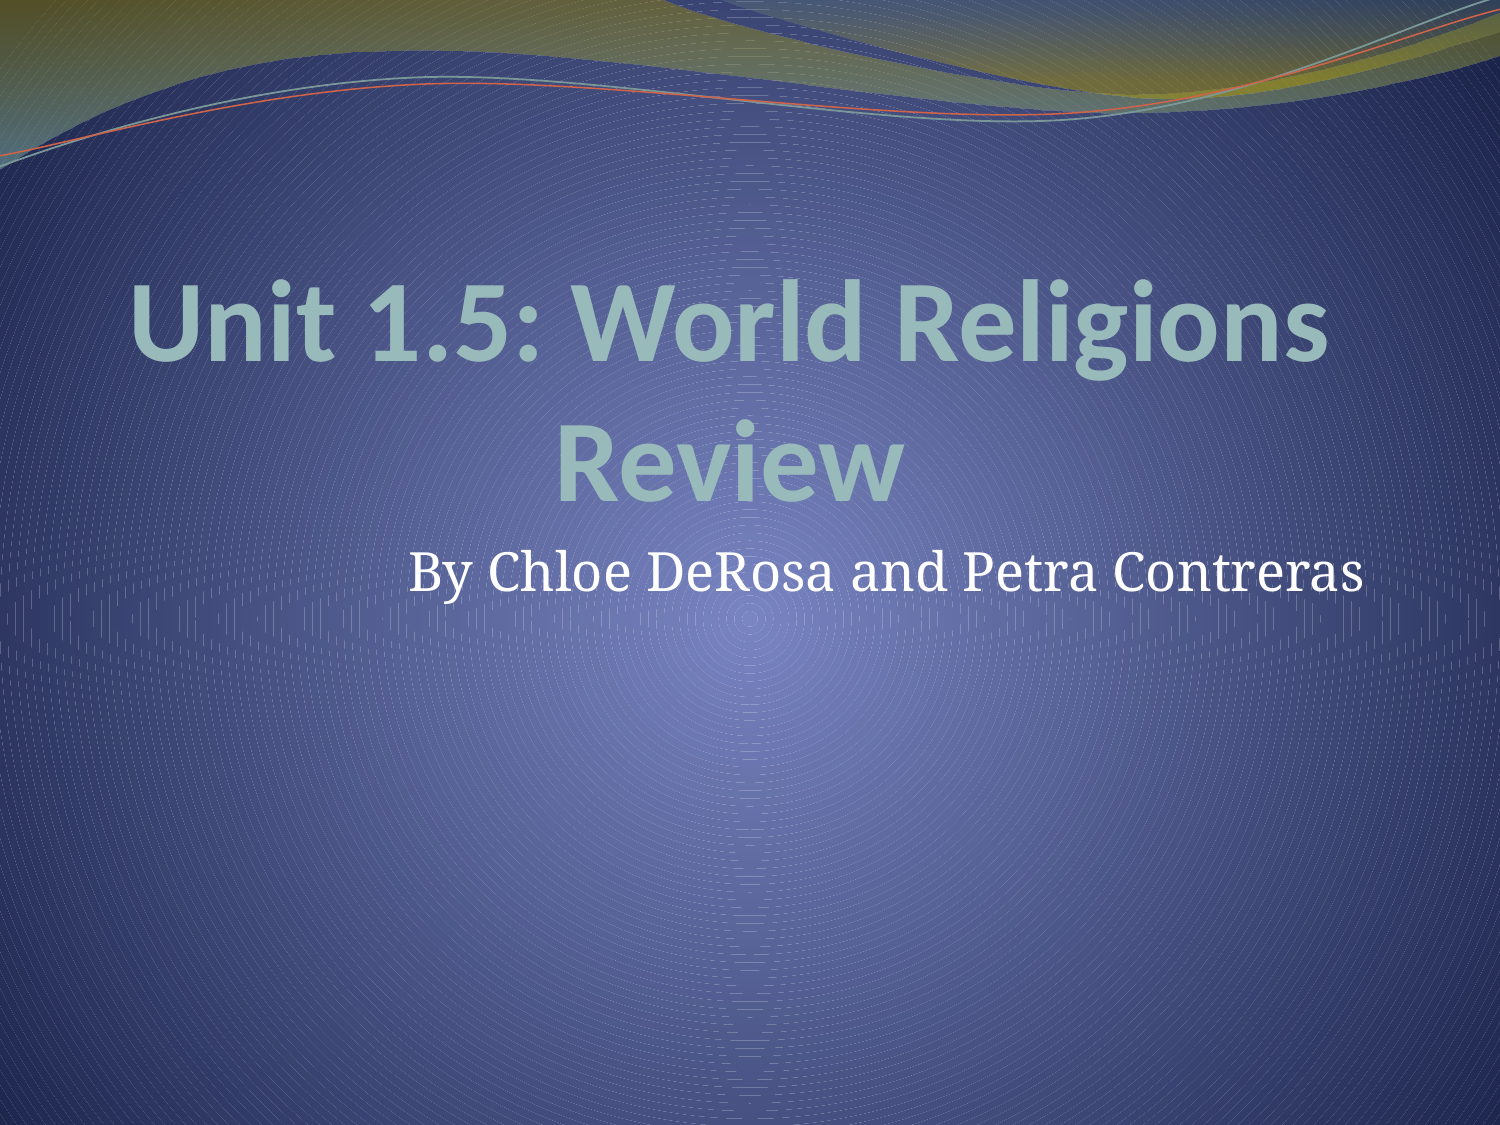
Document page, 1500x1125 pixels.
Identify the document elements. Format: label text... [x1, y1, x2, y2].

subtitle By Chloe DeRosa and Petra Contreras [87, 529, 1376, 818]
title Unit 1.5: World Religions Review [87, 224, 1376, 525]
